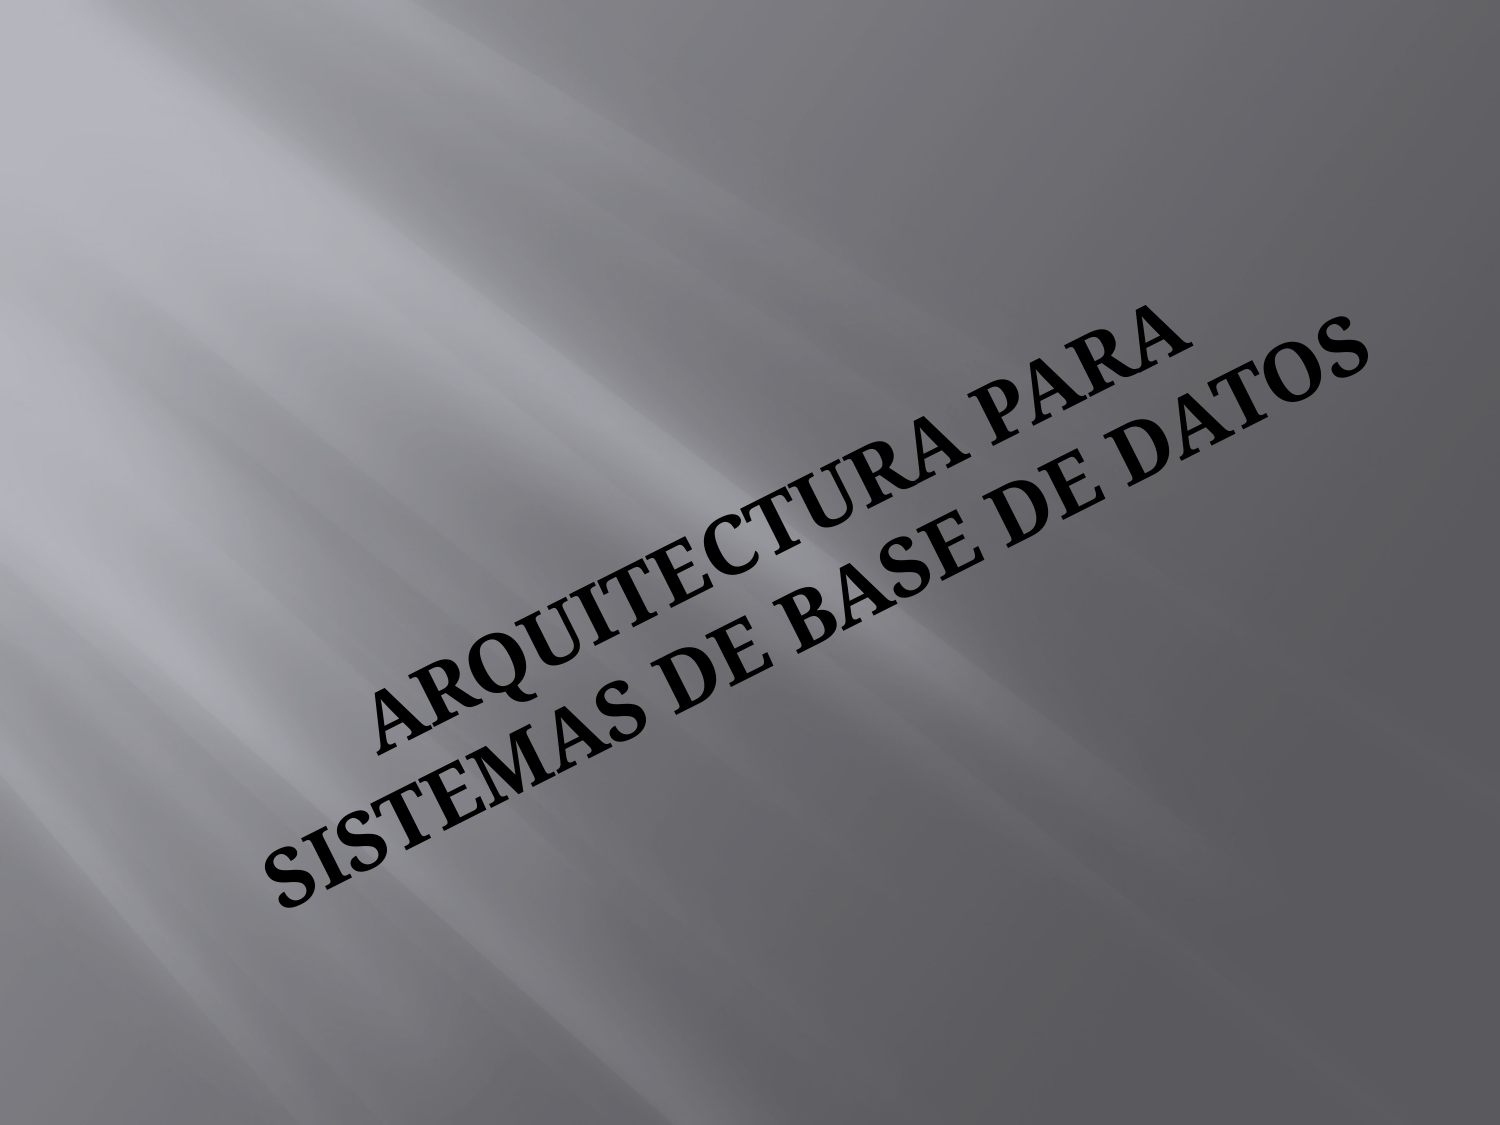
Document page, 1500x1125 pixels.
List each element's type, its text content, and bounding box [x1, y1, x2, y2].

title Arquitectura Para sistemas de base de datos [159, 148, 1407, 939]
